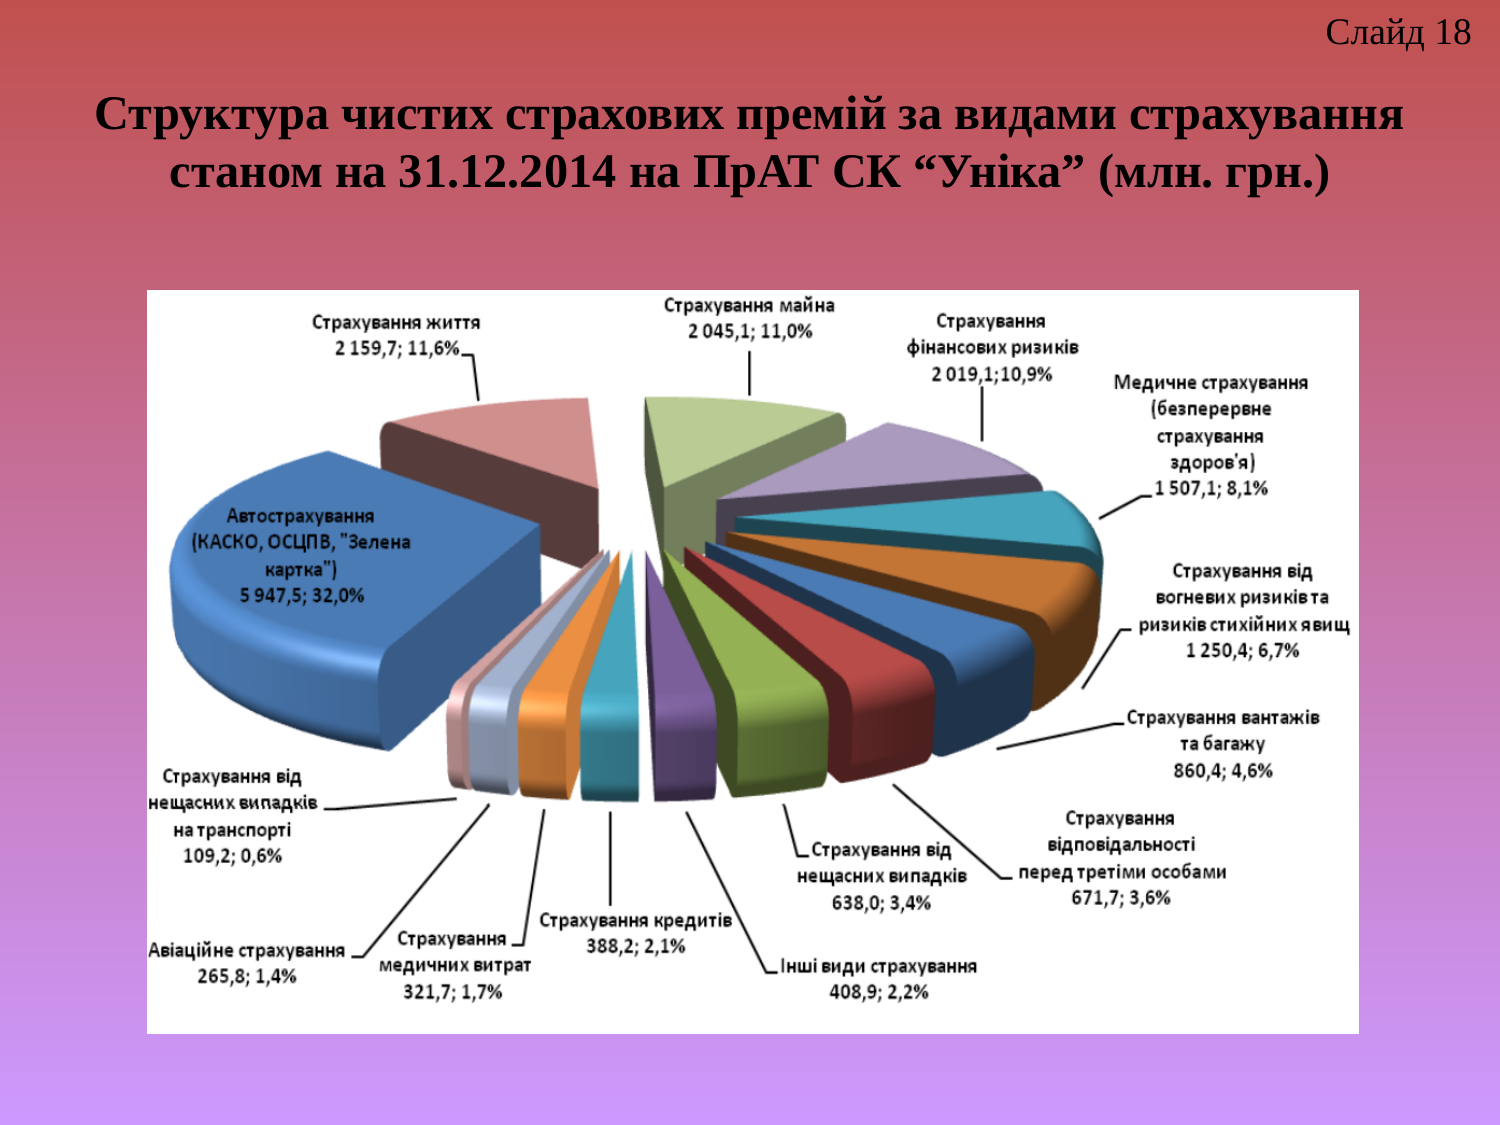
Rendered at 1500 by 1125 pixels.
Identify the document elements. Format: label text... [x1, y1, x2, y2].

title Структура чистих страхових премій за видами страхування станом на 31.12.2014 на ПрАТ СК “Уніка” (млн. грн.) [75, 45, 1425, 233]
text_box Слайд 18 [1310, 0, 1500, 60]
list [147, 290, 1359, 1034]
